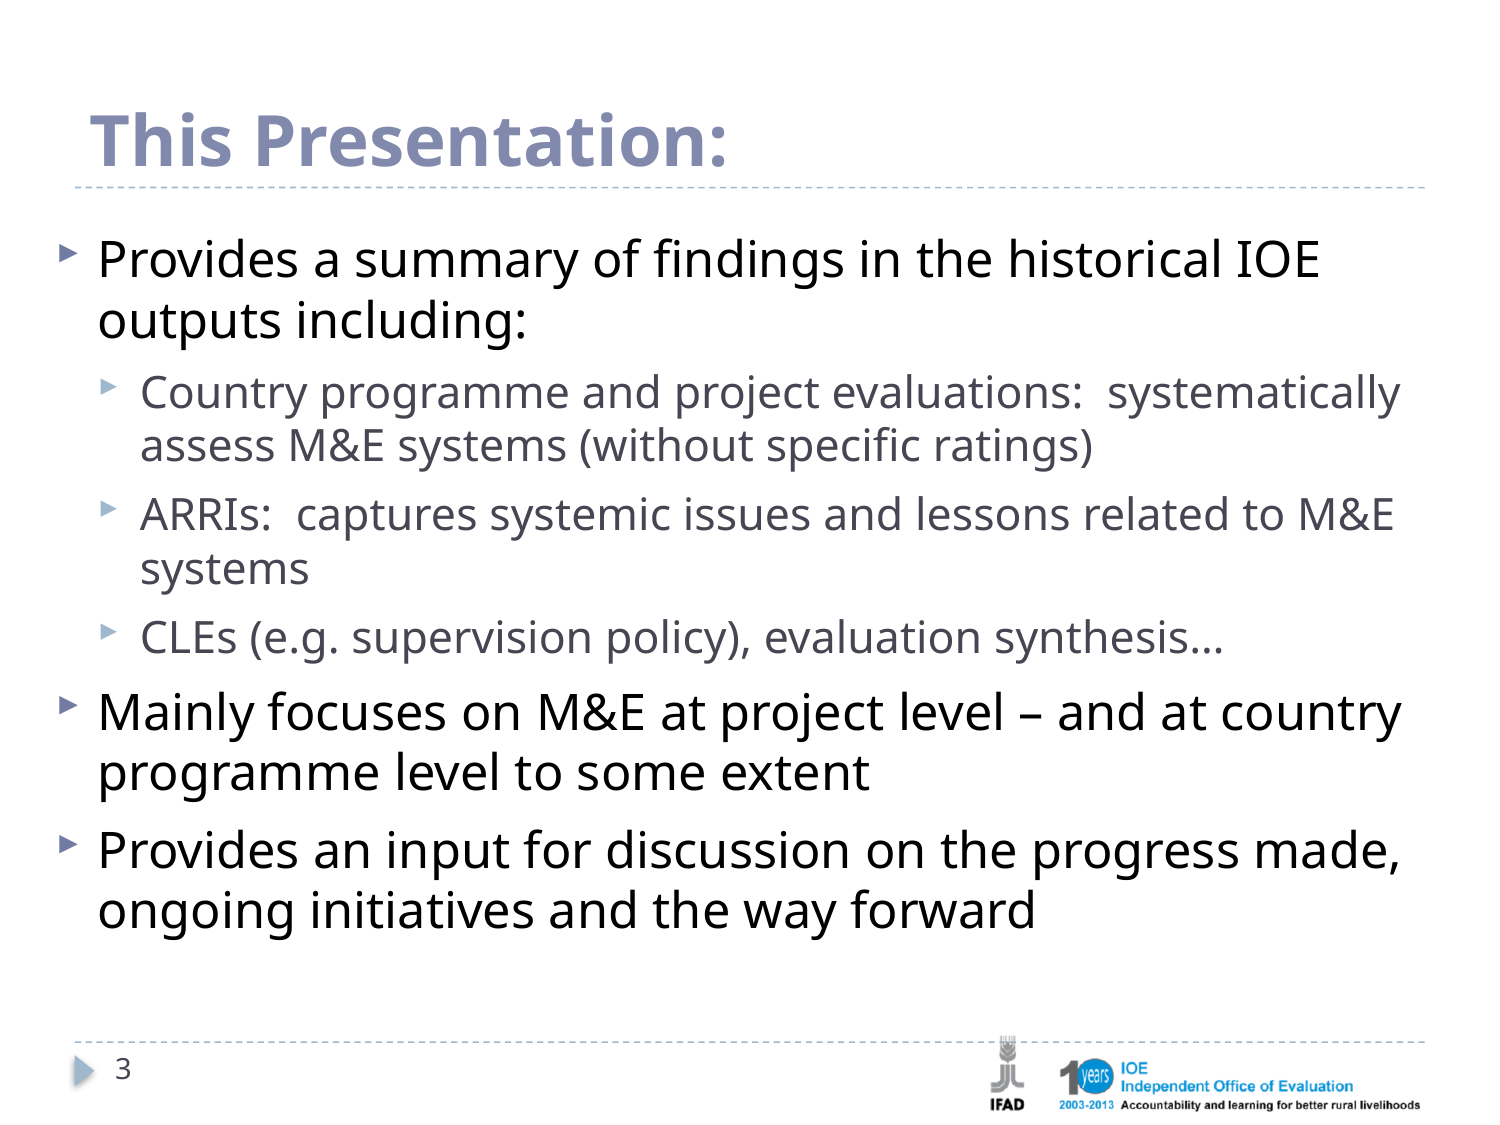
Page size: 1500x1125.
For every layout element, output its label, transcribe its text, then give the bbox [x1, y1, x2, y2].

title This Presentation: [75, 24, 1425, 188]
slide_number 3 [100, 1042, 426, 1103]
list Provides a summary of findings in the historical IOE outputs including: Country programme and project evaluations: systematically assess M&E systems (without specific ratings) ARRIs: captures systemic issues and lessons related to M&E systems CLEs (e.g. supervision policy), evaluation synthesis… Mainly focuses on M&E at project level – and at country programme level to some extent Provides an input for discussion on the progress made, ongoing initiatives and the way forward [41, 219, 1423, 988]
picture [985, 1029, 1423, 1113]
